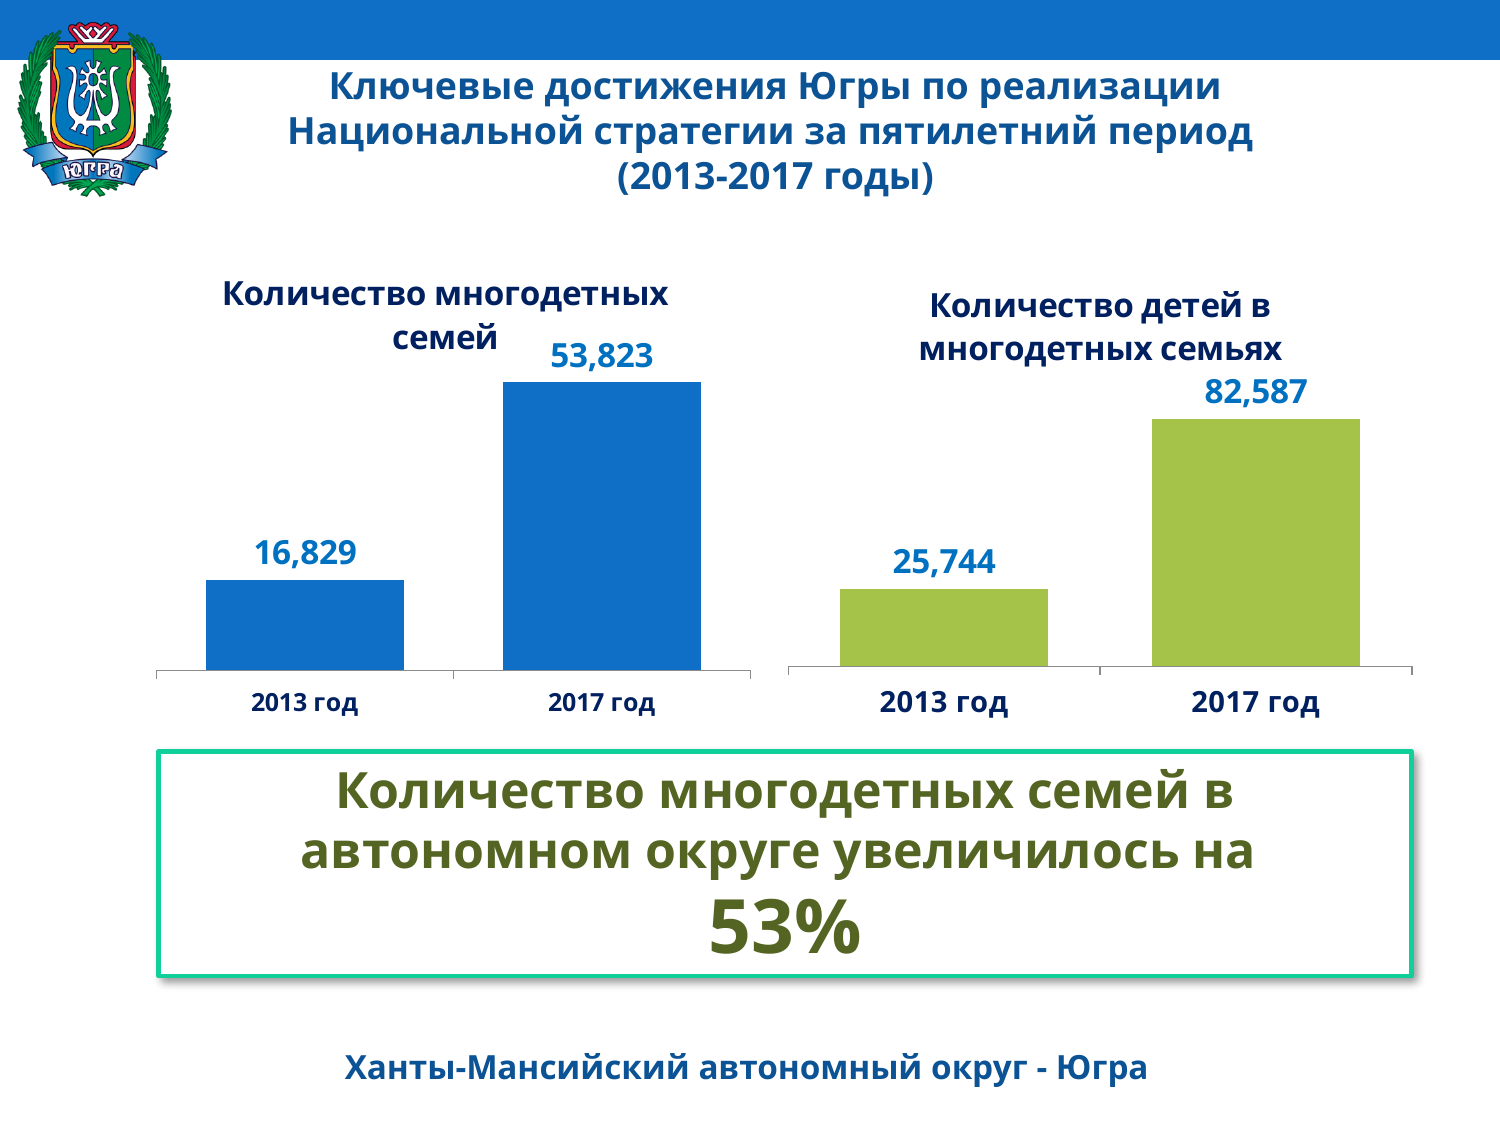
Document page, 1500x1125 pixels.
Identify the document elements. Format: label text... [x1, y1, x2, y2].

chart [133, 255, 1436, 729]
text_box Ханты-Мансийский автономный округ - Югра [330, 1038, 1165, 1094]
text_box Количество многодетных семей в автономном округе увеличилось на 53% [156, 749, 1414, 978]
text_box Ключевые достижения Югры по реализации Национальной стратегии за пятилетний период (2013-2017 годы) [176, 54, 1388, 205]
picture [17, 19, 172, 198]
